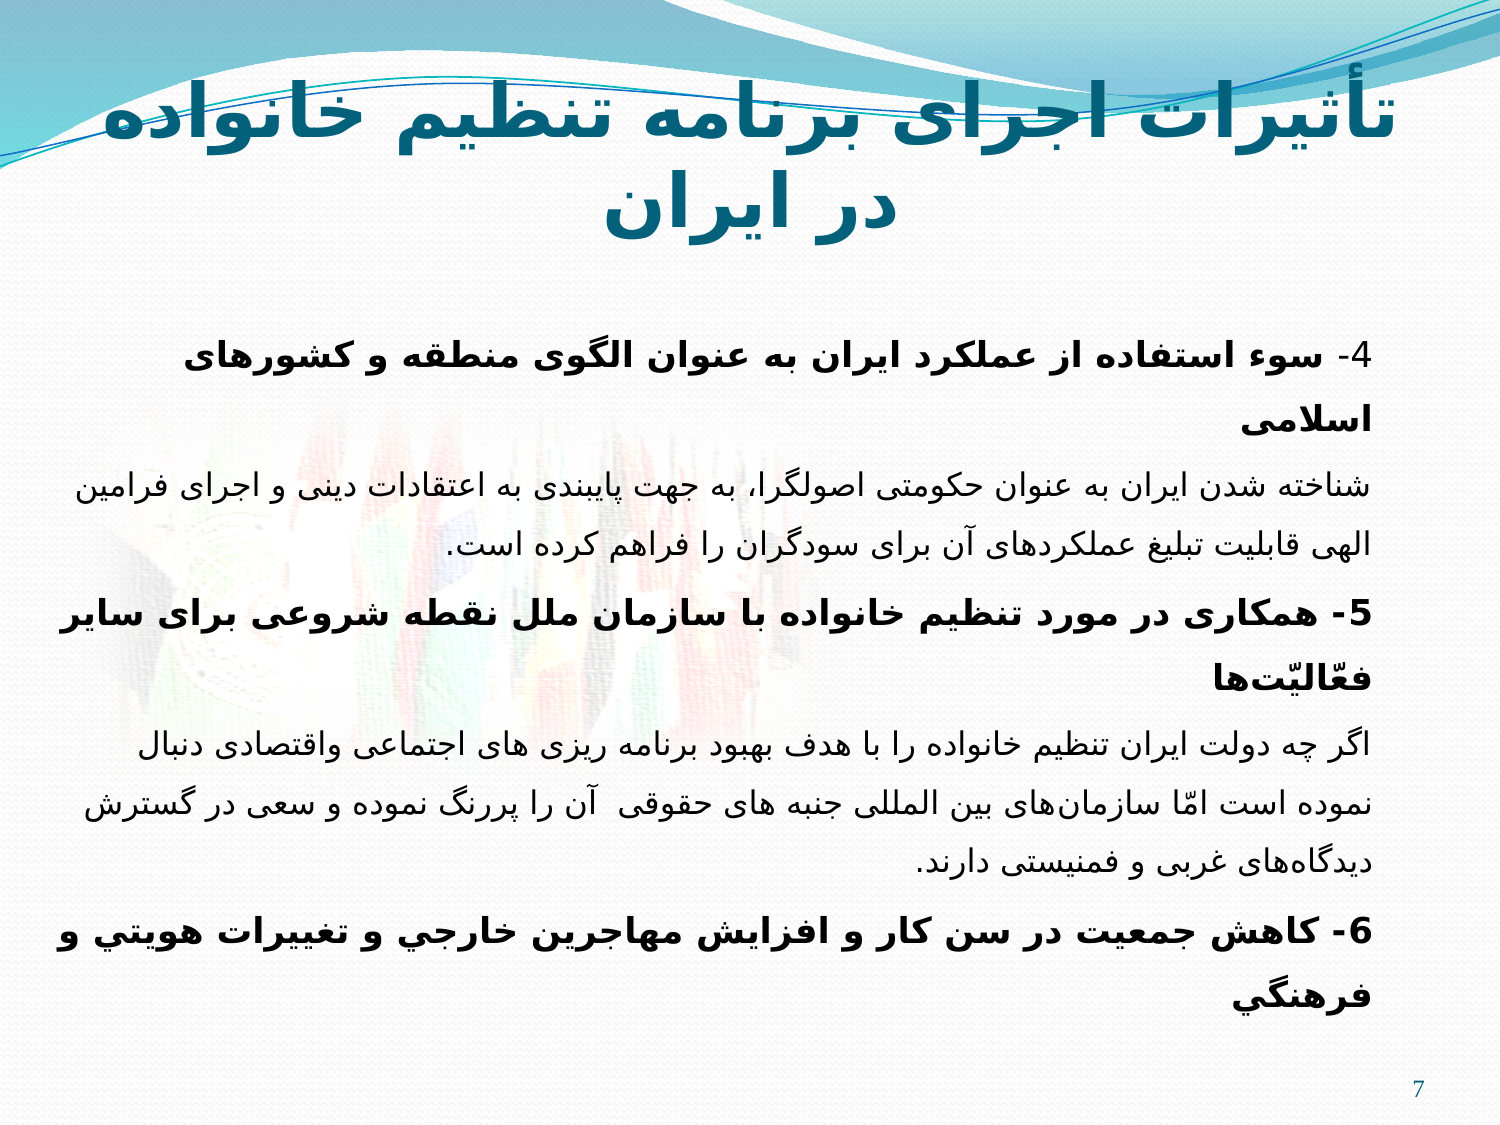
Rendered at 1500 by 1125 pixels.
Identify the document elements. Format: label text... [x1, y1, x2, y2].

list 4- سوء استفاده از عملکرد ایران به عنوان الگوی منطقه و کشورهای اسلامی شناخته شدن ایران به عنوان حکومتی اصولگرا، به جهت پایبندی به اعتقادات دینی و اجرای فرامین الهی قابلیت تبلیغ عملکردهای آن برای سودگران را فراهم کرده است. 5- همکاری در مورد تنظیم خانواده با سازمان ملل نقطه شروعی برای سایر فعّالیّت‌ها اگر چه دولت ایران تنظیم خانواده را با هدف بهبود برنامه ریزی های اجتماعی واقتصادی دنبال نموده است امّا سازمان‌های بین المللی جنبه های حقوقی آن را پررنگ نموده و سعی در گسترش دیدگاه‌های غربی و فمنیستی دارند. 6- کاهش جمعيت در سن کار و افزايش مهاجرين خارجي و تغييرات هويتي و فرهنگي [37, 302, 1388, 1023]
picture [76, 385, 845, 788]
title تأثیرات اجرای برنامه تنظیم خانواده در ایران [76, 54, 1427, 243]
slide_number 7 [1299, 1042, 1425, 1103]
